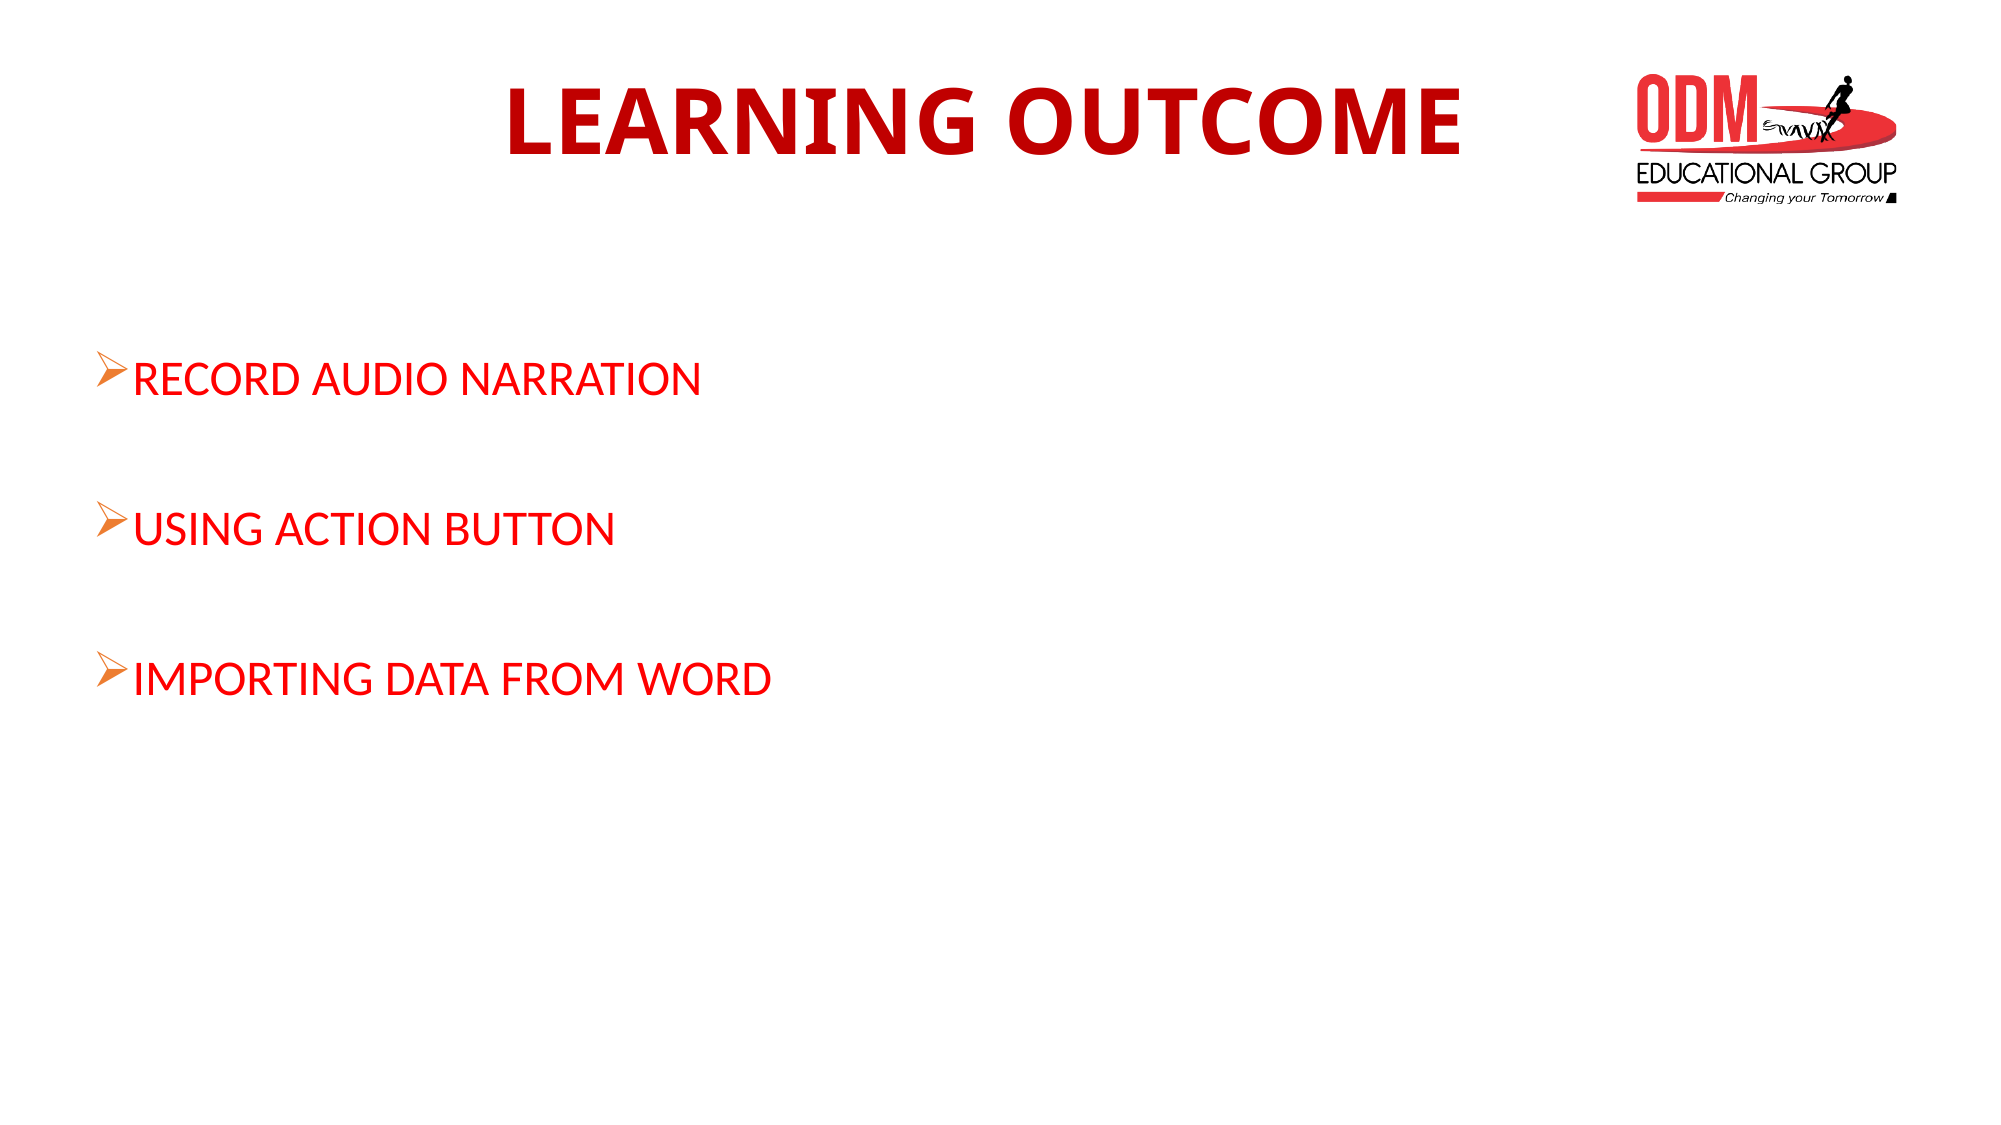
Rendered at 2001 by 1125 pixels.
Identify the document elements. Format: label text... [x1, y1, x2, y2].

text_box [1637, 74, 1897, 204]
text_box RECORD AUDIO NARRATION USING ACTION BUTTON IMPORTING DATA FROM WORD [78, 248, 1897, 804]
title LEARNING OUTCOME [121, 39, 1847, 211]
